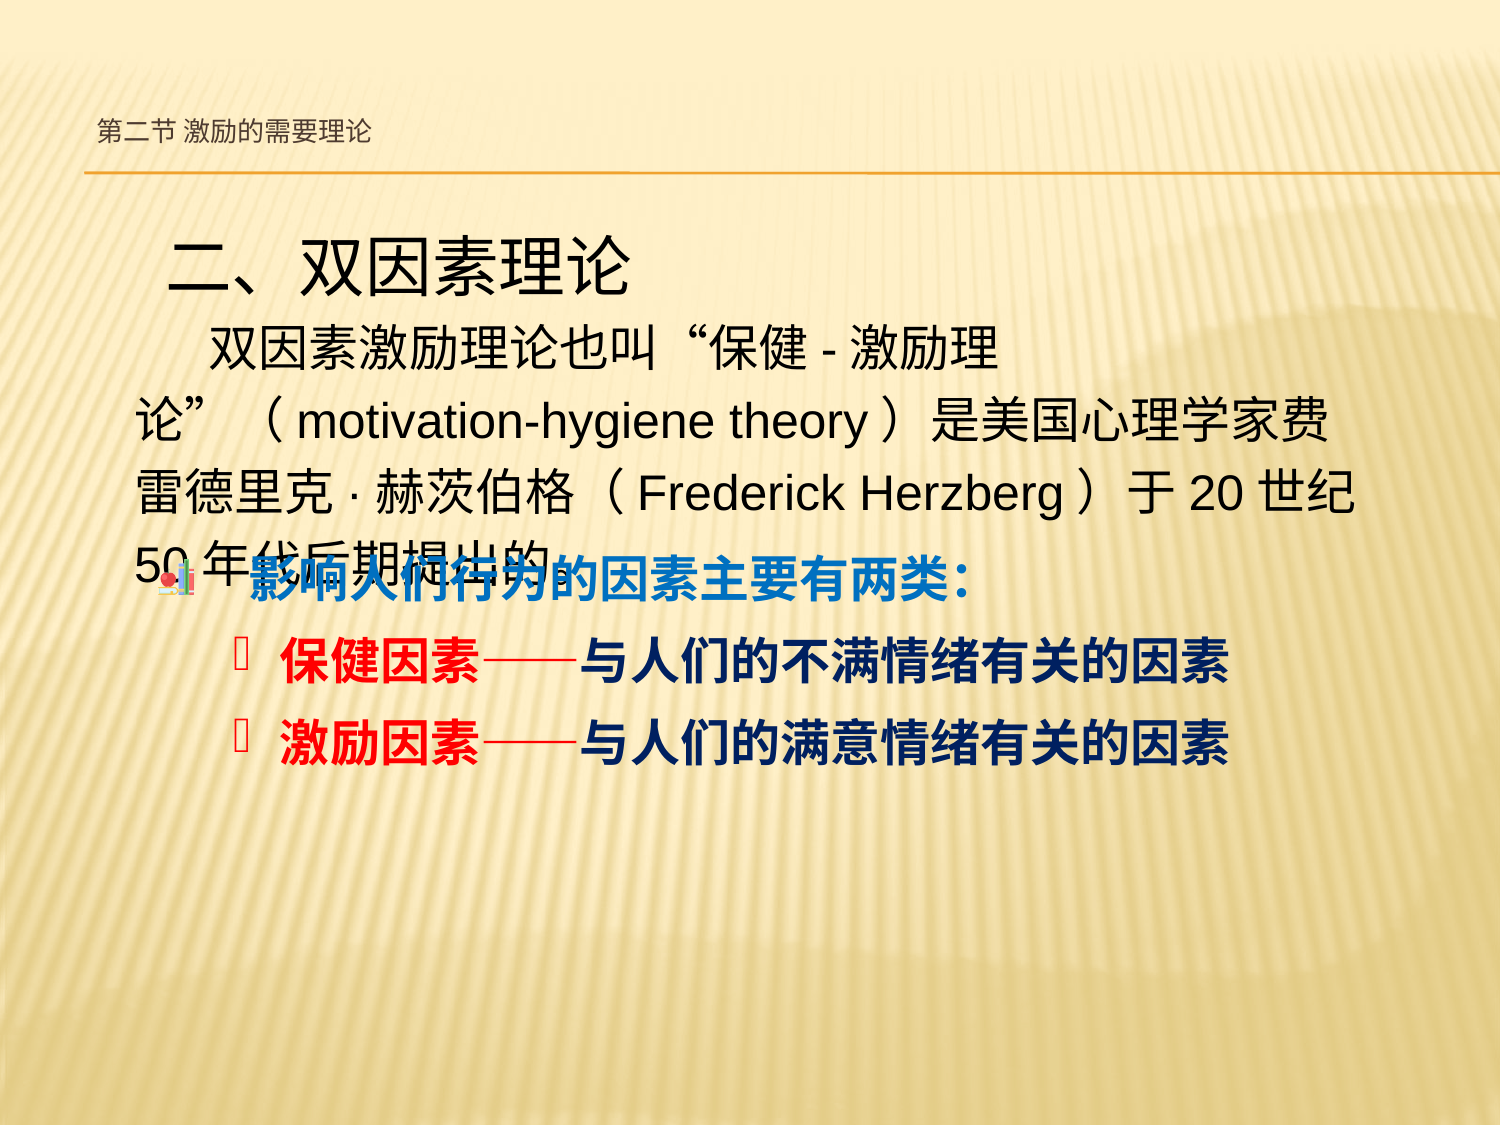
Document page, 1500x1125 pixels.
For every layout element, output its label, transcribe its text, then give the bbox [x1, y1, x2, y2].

text_box 二、双因素理论 双因素激励理论也叫“保健-激励理论”（motivation-hygiene theory）是美国心理学家费雷德里克·赫茨伯格（Frederick Herzberg）于20世纪50年代后期提出的。 [119, 216, 1381, 600]
text_box 影响人们行为的因素主要有两类： 保健因素——与人们的不满情绪有关的因素 激励因素——与人们的满意情绪有关的因素 [143, 527, 1433, 779]
picture [158, 559, 194, 595]
title 第二节 激励的需要理论 [82, 82, 1432, 155]
list [81, 201, 1426, 972]
